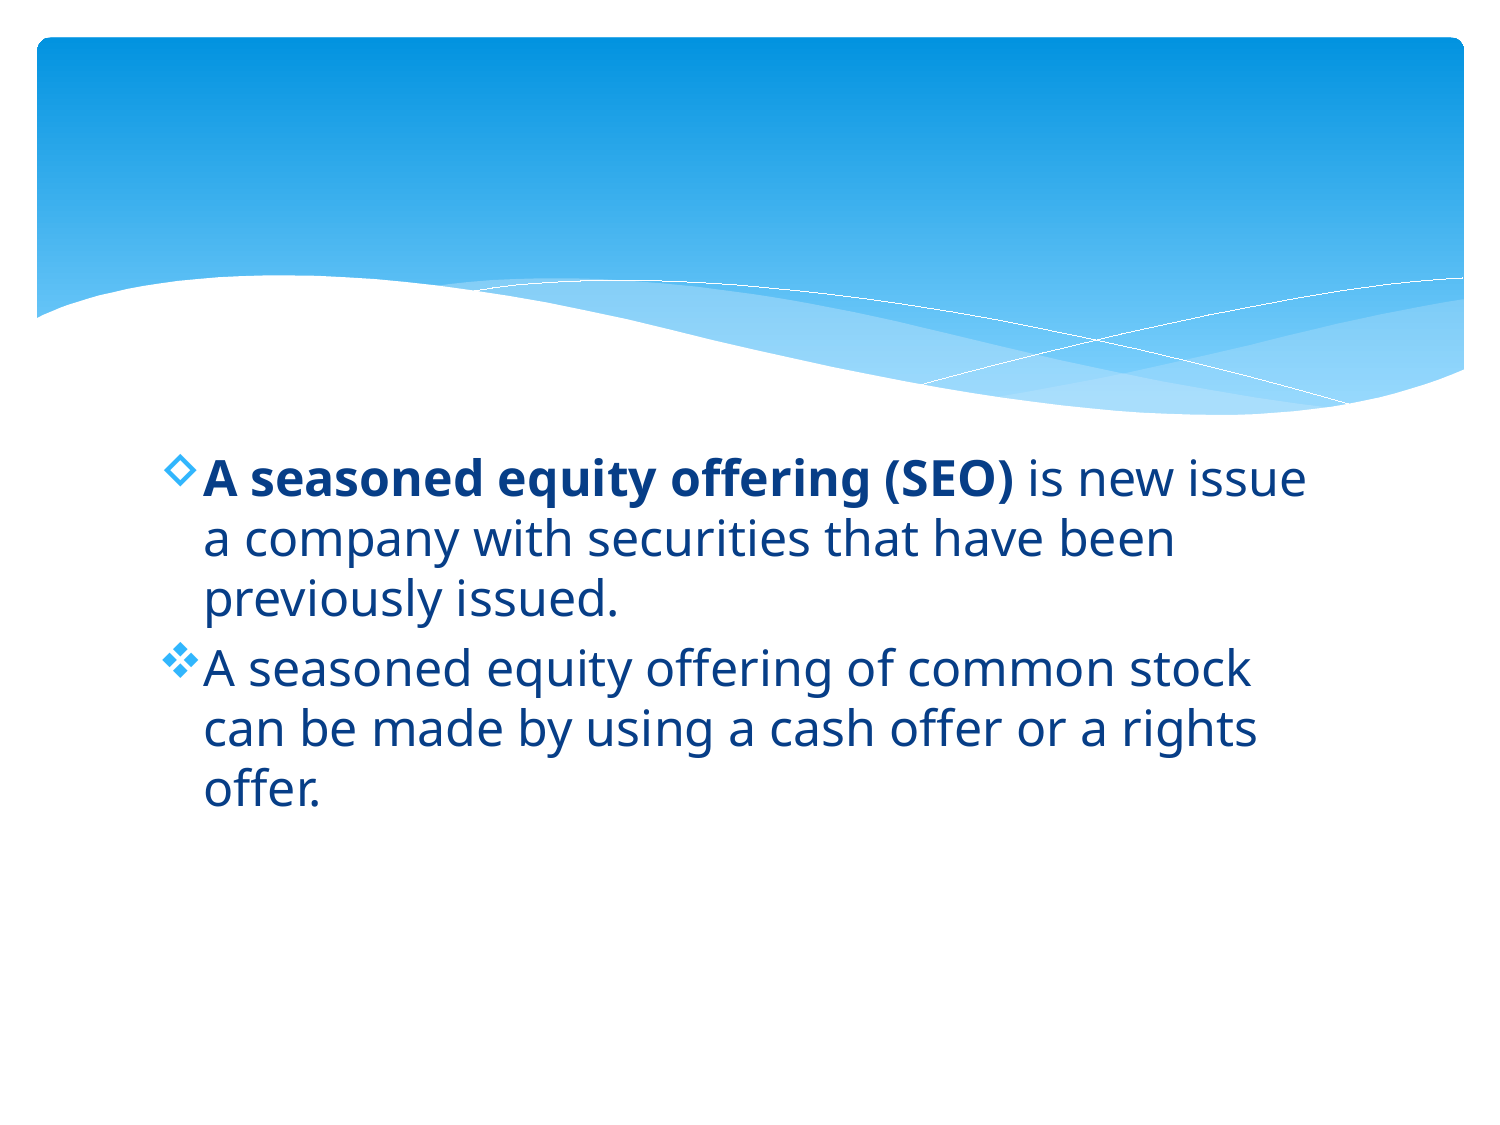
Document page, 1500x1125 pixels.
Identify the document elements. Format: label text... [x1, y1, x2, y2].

list A seasoned equity offering (SEO) is new issue a company with securities that have been previously issued. A seasoned equity offering of common stock can be made by using a cash offer or a rights offer. [143, 438, 1359, 1005]
